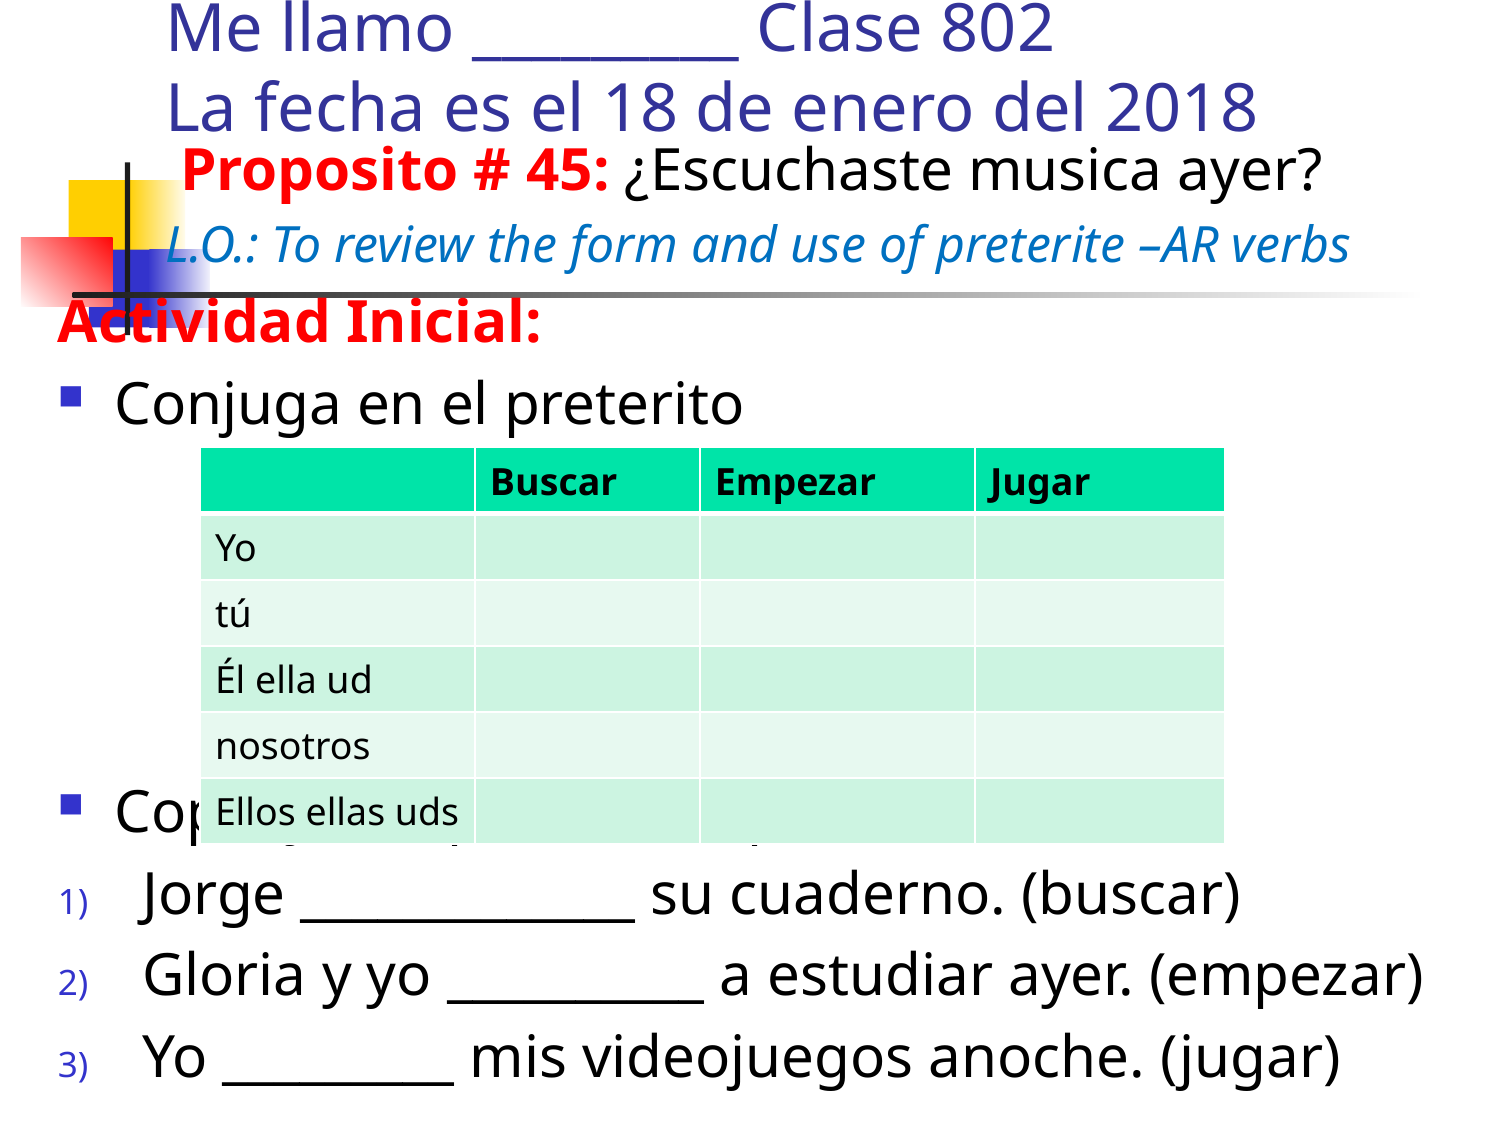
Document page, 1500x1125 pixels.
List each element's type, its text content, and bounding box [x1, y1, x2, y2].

table_cell [976, 779, 1224, 843]
table_cell tú [201, 581, 474, 645]
table_header [201, 448, 474, 511]
table_cell [476, 581, 699, 645]
table_cell [976, 581, 1224, 645]
table_cell [701, 516, 974, 579]
table_cell [476, 516, 699, 579]
table_cell nosotros [201, 713, 474, 777]
title Me llamo _________ Clase 802 La fecha es el 18 de enero del 2018 [150, 0, 1500, 125]
list Proposito # 45: ¿Escuchaste musica ayer? L.O.: To review the form and use of preterite –AR verbs Actividad Inicial: Conjuga en el preterito Copia y completa en el preterito Jorge _____________ su cuaderno. (buscar) Gloria y yo __________ a estudiar ayer. (empezar) Yo _________ mis videojuegos anoche. (jugar) [42, 125, 1500, 882]
table_cell [476, 647, 699, 711]
table_cell [701, 713, 974, 777]
table_cell Ellos ellas uds [201, 779, 474, 843]
table_header Buscar [476, 448, 699, 511]
table_cell [976, 647, 1224, 711]
table_cell [701, 647, 974, 711]
table_cell [476, 779, 699, 843]
table_cell Él ella ud [201, 647, 474, 711]
table_cell [701, 581, 974, 645]
table_header Empezar [701, 448, 974, 511]
table_cell [701, 779, 974, 843]
table_cell [976, 713, 1224, 777]
table_cell [976, 516, 1224, 579]
table_cell Yo [201, 516, 474, 579]
table_header Jugar [976, 448, 1224, 511]
table_cell [476, 713, 699, 777]
